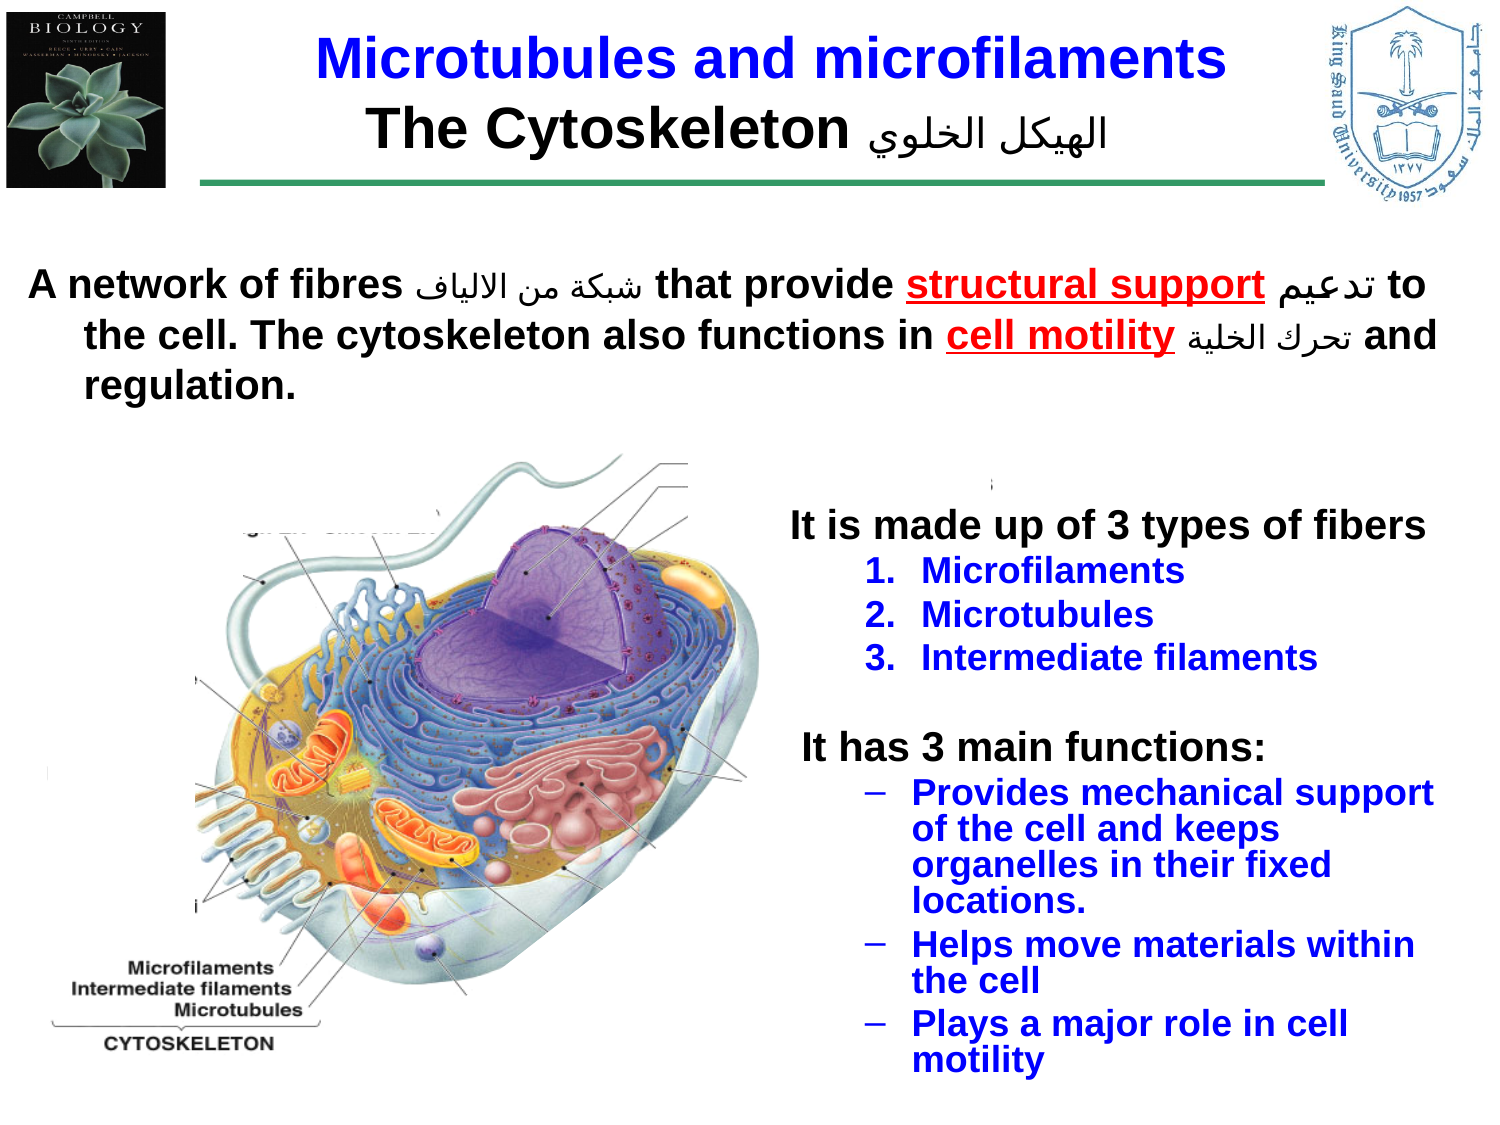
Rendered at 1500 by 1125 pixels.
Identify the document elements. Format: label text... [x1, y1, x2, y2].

text_box A network of fibres شبكة من الالياف that provide structural support تدعيم to the cell. The cytoskeleton also functions in cell motility تحرك الخلية and regulation. [12, 249, 1488, 415]
text_box It is made up of 3 types of fibers Microfilaments Microtubules Intermediate filaments It has 3 main functions: Provides mechanical support of the cell and keeps organelles in their fixed locations. Helps move materials within the cell Plays a major role in cell motility [1097, 499, 1475, 1088]
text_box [5, 0, 1488, 209]
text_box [24, 412, 1099, 1080]
